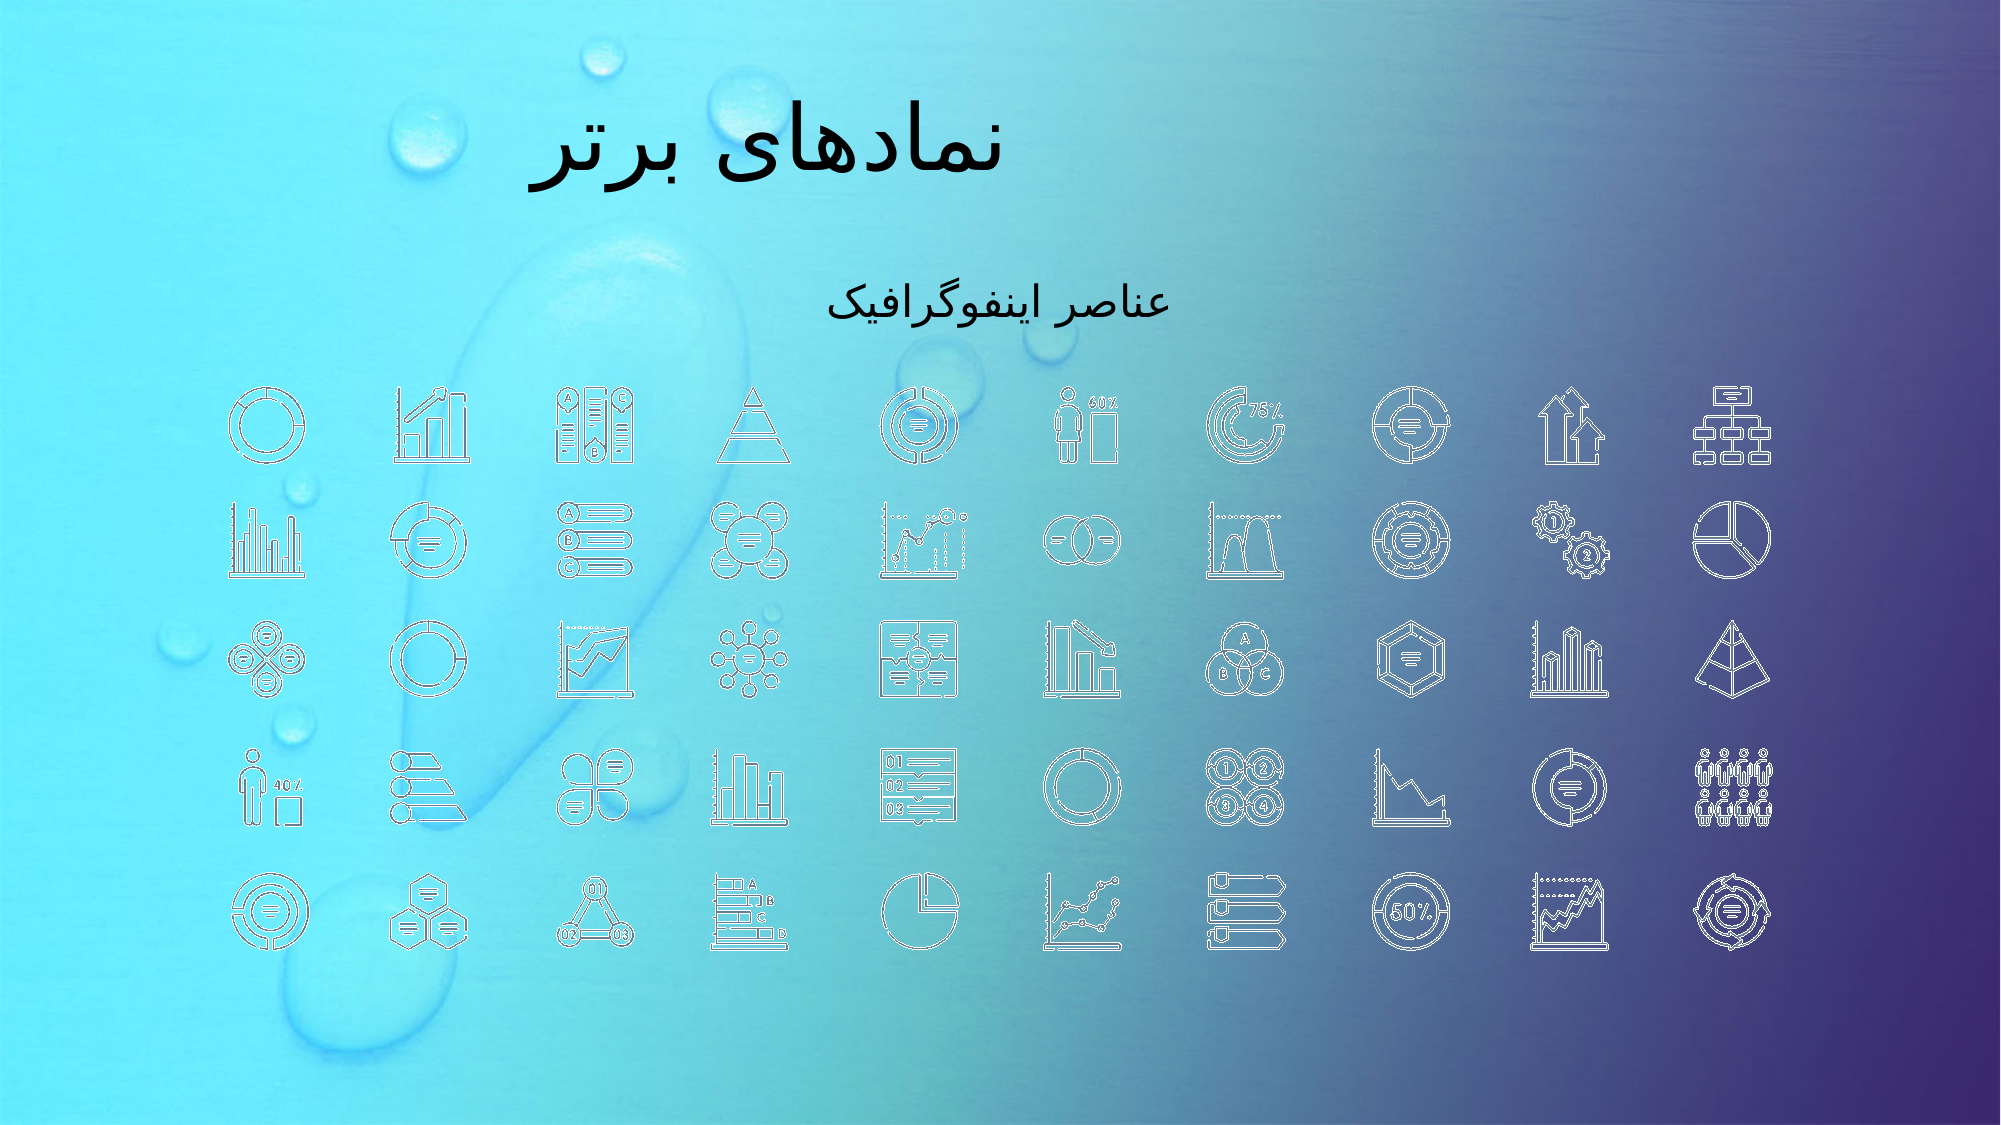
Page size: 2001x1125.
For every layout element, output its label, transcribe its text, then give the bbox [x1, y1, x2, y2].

text_box [1695, 620, 1770, 699]
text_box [1695, 748, 1773, 826]
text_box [1372, 386, 1451, 464]
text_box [238, 748, 303, 827]
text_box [881, 872, 960, 950]
text_box [228, 501, 306, 579]
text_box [1377, 620, 1445, 698]
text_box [1205, 621, 1284, 696]
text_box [1206, 386, 1285, 464]
text_box [1563, 792, 1577, 796]
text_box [1043, 515, 1122, 566]
picture [0, 0, 2001, 1125]
text_box [228, 386, 306, 465]
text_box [1205, 748, 1284, 826]
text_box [227, 620, 306, 699]
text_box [1043, 872, 1122, 951]
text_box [389, 501, 471, 579]
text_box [1372, 872, 1452, 951]
text_box [1538, 386, 1605, 465]
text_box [556, 748, 634, 826]
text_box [1372, 748, 1451, 827]
text_box [1043, 747, 1122, 826]
text_box [710, 748, 789, 827]
text_box [1532, 748, 1607, 827]
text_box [555, 386, 634, 464]
text_box [891, 507, 956, 563]
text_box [1043, 619, 1122, 699]
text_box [1372, 501, 1451, 579]
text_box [1054, 386, 1118, 465]
text_box [1530, 620, 1609, 698]
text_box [1693, 873, 1771, 951]
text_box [231, 872, 310, 951]
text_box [389, 872, 468, 951]
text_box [715, 386, 791, 464]
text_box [556, 500, 634, 579]
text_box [556, 620, 635, 699]
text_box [1530, 872, 1609, 951]
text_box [1532, 501, 1611, 579]
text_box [1692, 501, 1771, 579]
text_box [393, 386, 472, 465]
text_box [1558, 781, 1582, 785]
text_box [1207, 872, 1286, 950]
text_box [879, 501, 958, 580]
text_box [389, 619, 468, 698]
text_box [1206, 501, 1285, 580]
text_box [556, 875, 635, 948]
text_box عناصر اینفوگرافیک [229, 253, 1771, 359]
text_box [388, 750, 468, 825]
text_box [710, 872, 789, 951]
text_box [1693, 386, 1771, 465]
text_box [707, 620, 789, 699]
text_box [959, 512, 968, 522]
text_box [709, 501, 790, 580]
title نمادهای برتر [0, 70, 1542, 177]
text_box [880, 748, 957, 826]
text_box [879, 620, 958, 698]
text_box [879, 386, 959, 465]
